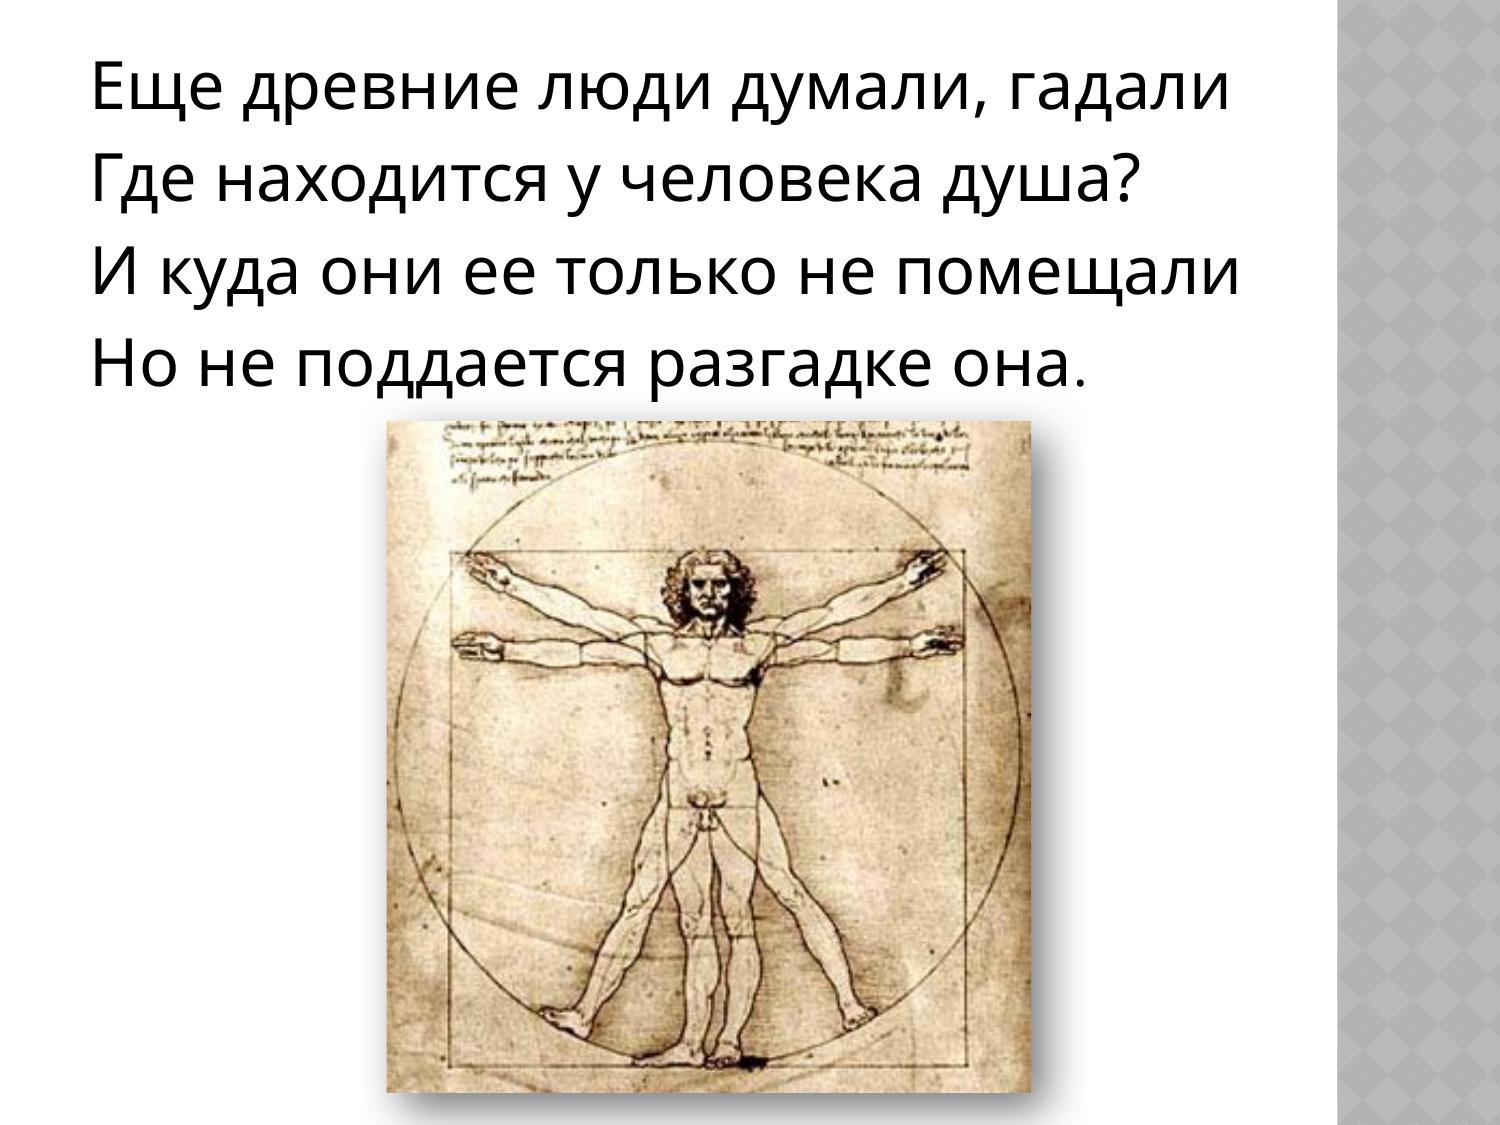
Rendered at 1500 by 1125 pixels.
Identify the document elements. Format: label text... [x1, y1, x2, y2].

list Еще древние люди думали, гадали Где находится у человека душа? И куда они ее только не помещали Но не поддается разгадке она. [75, 35, 1325, 1059]
picture [386, 421, 1032, 1093]
